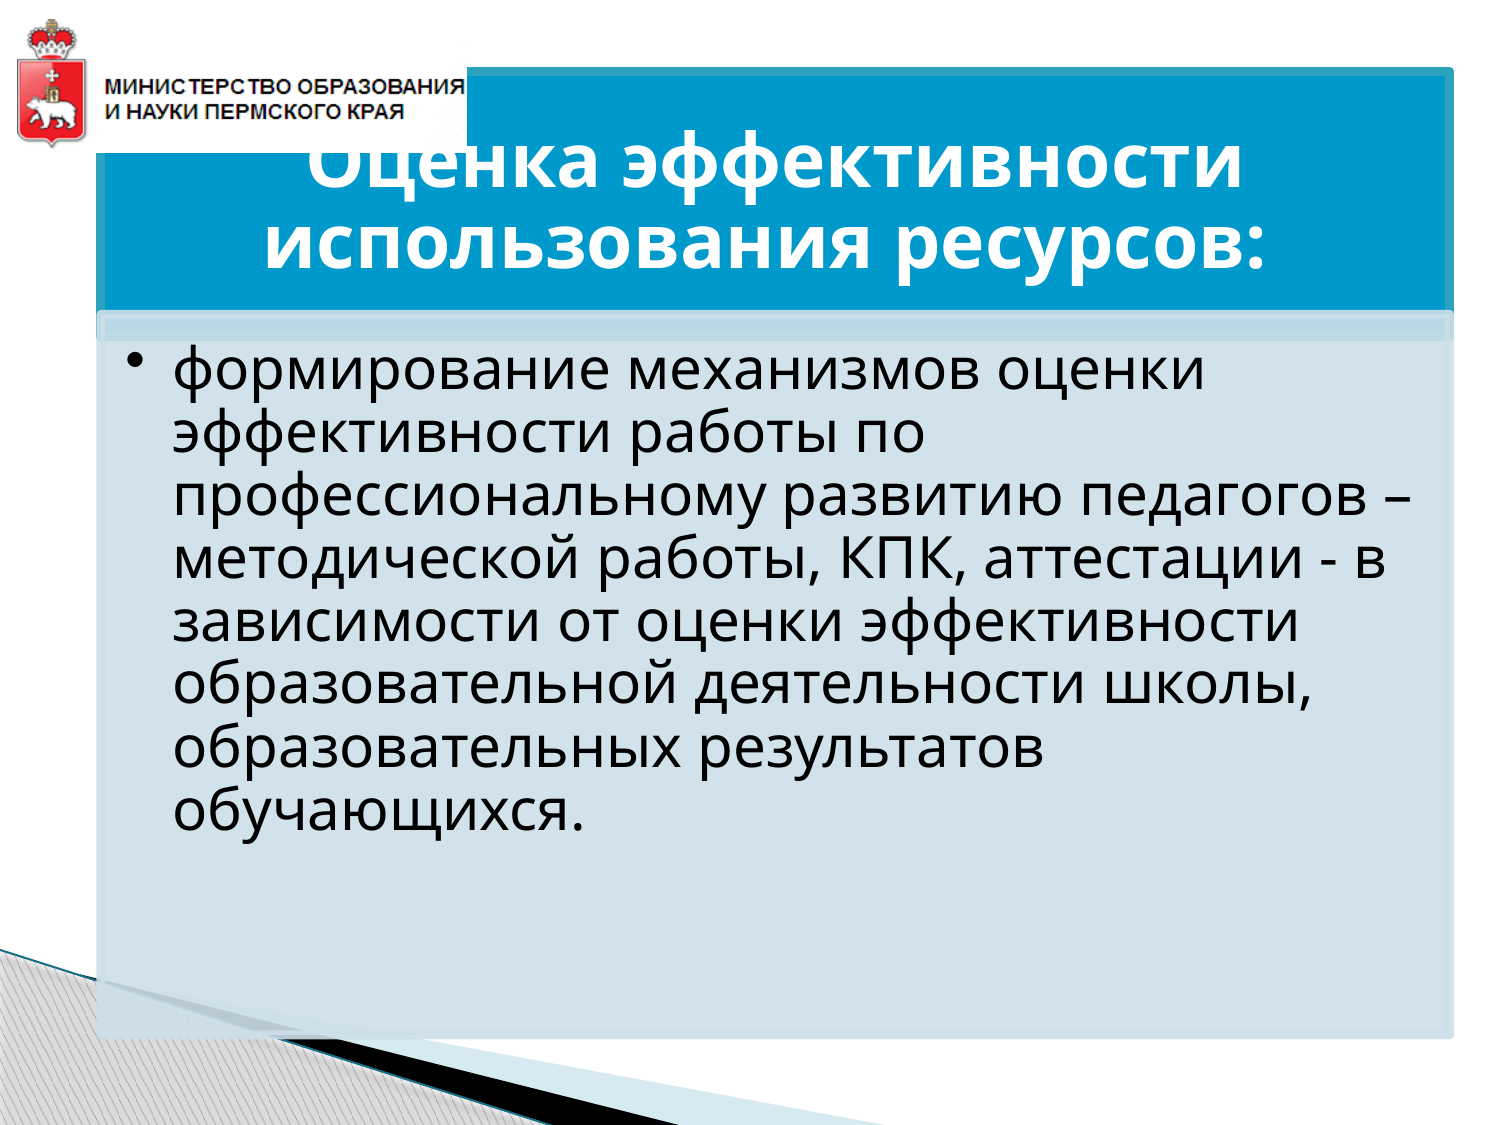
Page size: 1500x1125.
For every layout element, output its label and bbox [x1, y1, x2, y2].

picture [17, 18, 467, 153]
list [100, 152, 1451, 977]
